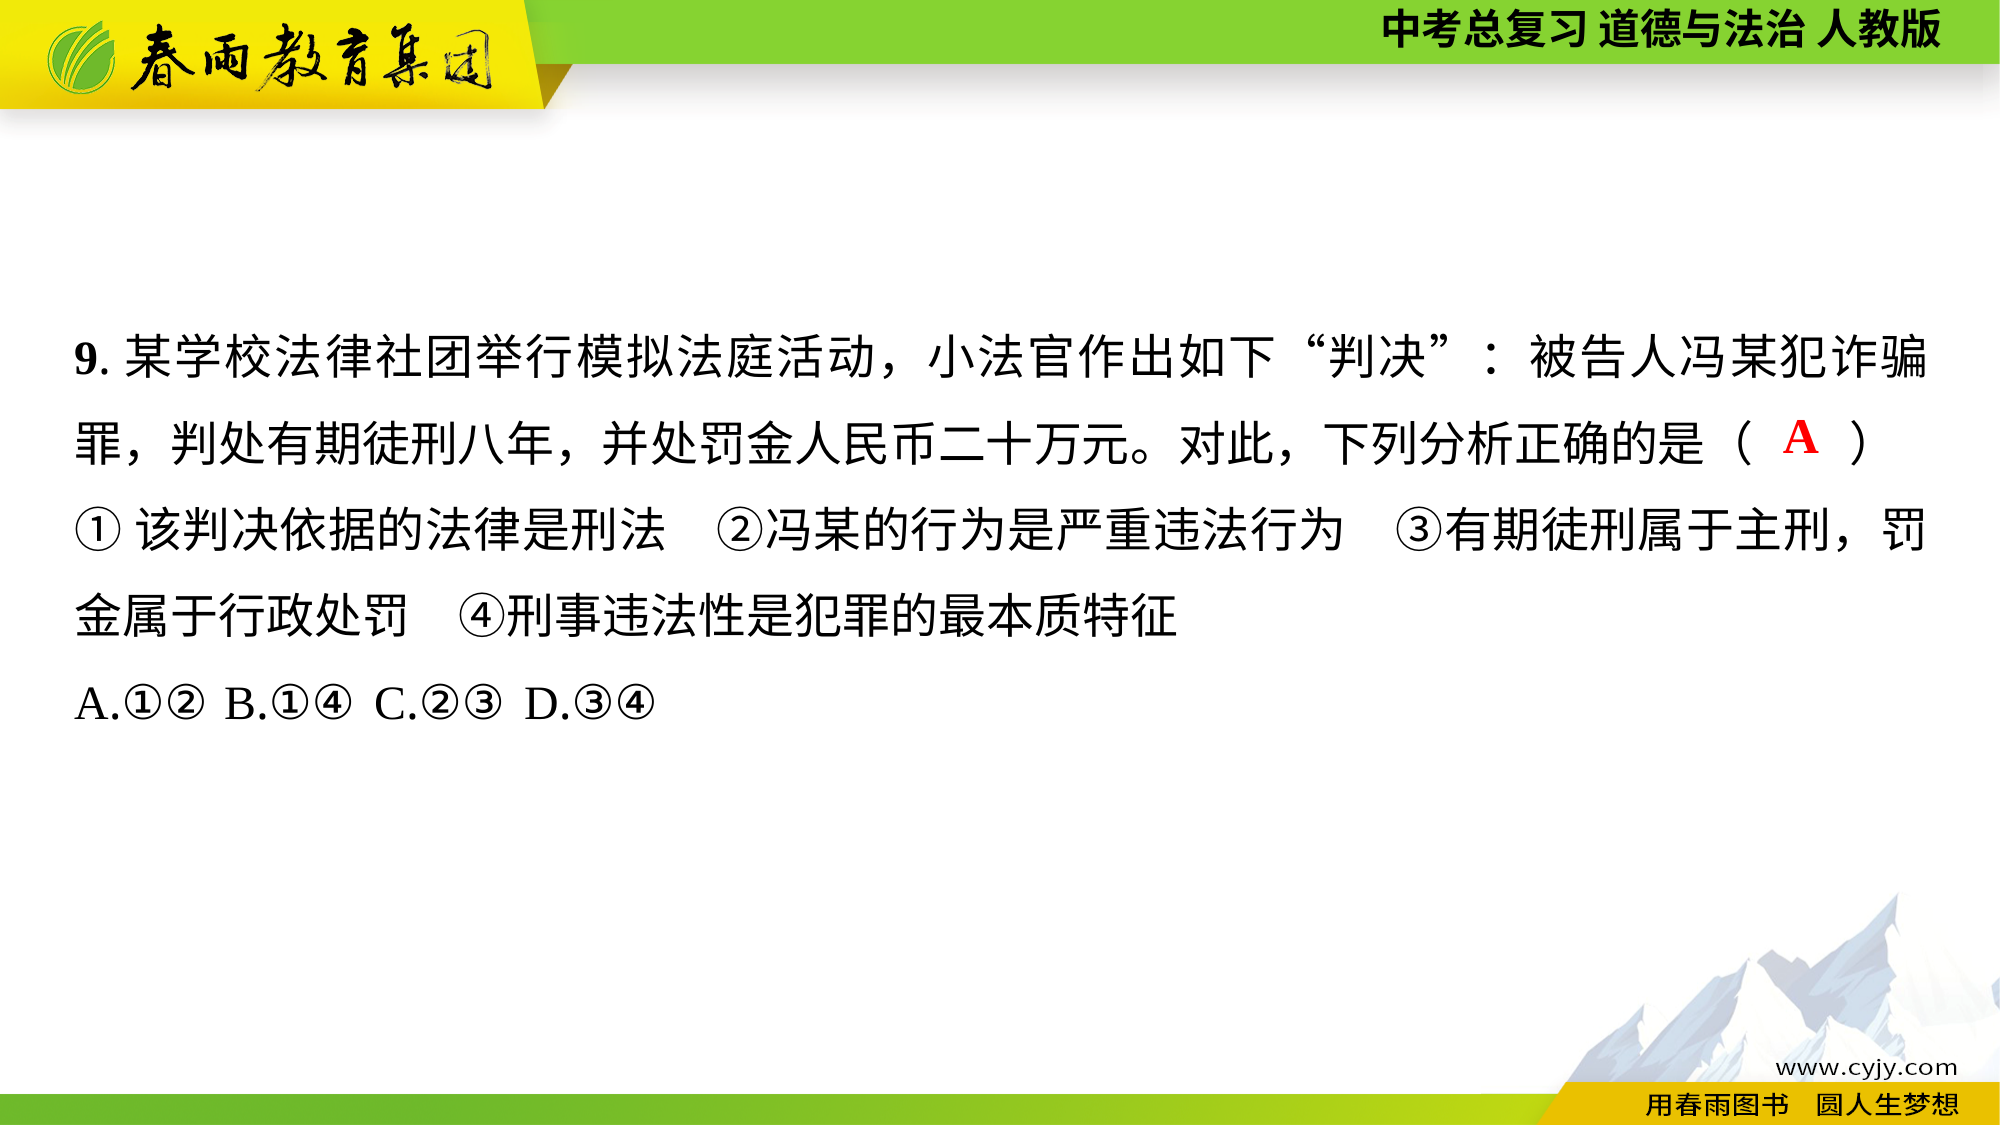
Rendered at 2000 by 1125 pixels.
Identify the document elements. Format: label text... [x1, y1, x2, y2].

text_box A [1768, 395, 1834, 471]
picture [0, 0, 2000, 1125]
list 9.某学校法律社团举行模拟法庭活动，小法官作出如下“判决”：被告人冯某犯诈骗罪，判处有期徒刑八年，并处罚金人民币二十万元。对此，下列分析正确的是（ ） ①该判决依据的法律是刑法 ②冯某的行为是严重违法行为 ③有期徒刑属于主刑，罚金属于行政处罚 ④刑事违法性是犯罪的最本质特征 A.①② B.①④ C.②③ D.③④ [59, 290, 1944, 731]
